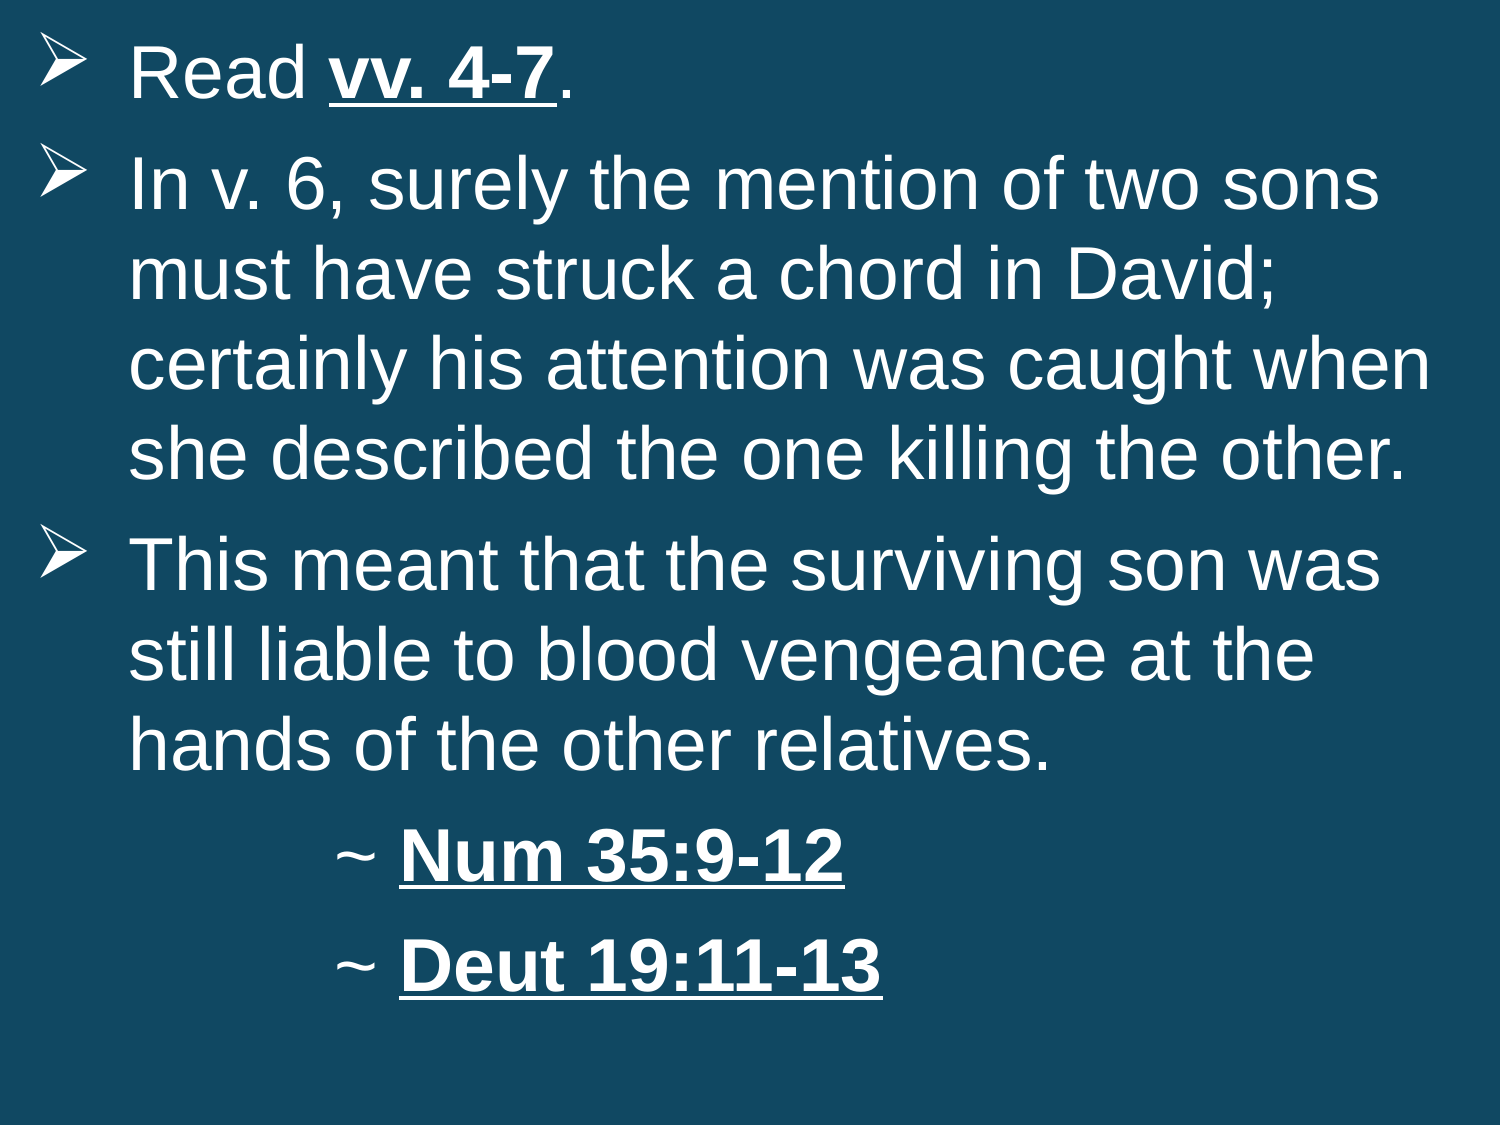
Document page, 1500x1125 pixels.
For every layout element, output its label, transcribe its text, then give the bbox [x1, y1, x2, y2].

subtitle Read vv. 4-7. In v. 6, surely the mention of two sons must have struck a chord in David; certainly his attention was caught when she described the one killing the other. This meant that the surviving son was still liable to blood vengeance at the hands of the other relatives. ~ Num 35:9-12 ~ Deut 19:11-13 [19, 16, 1481, 1106]
